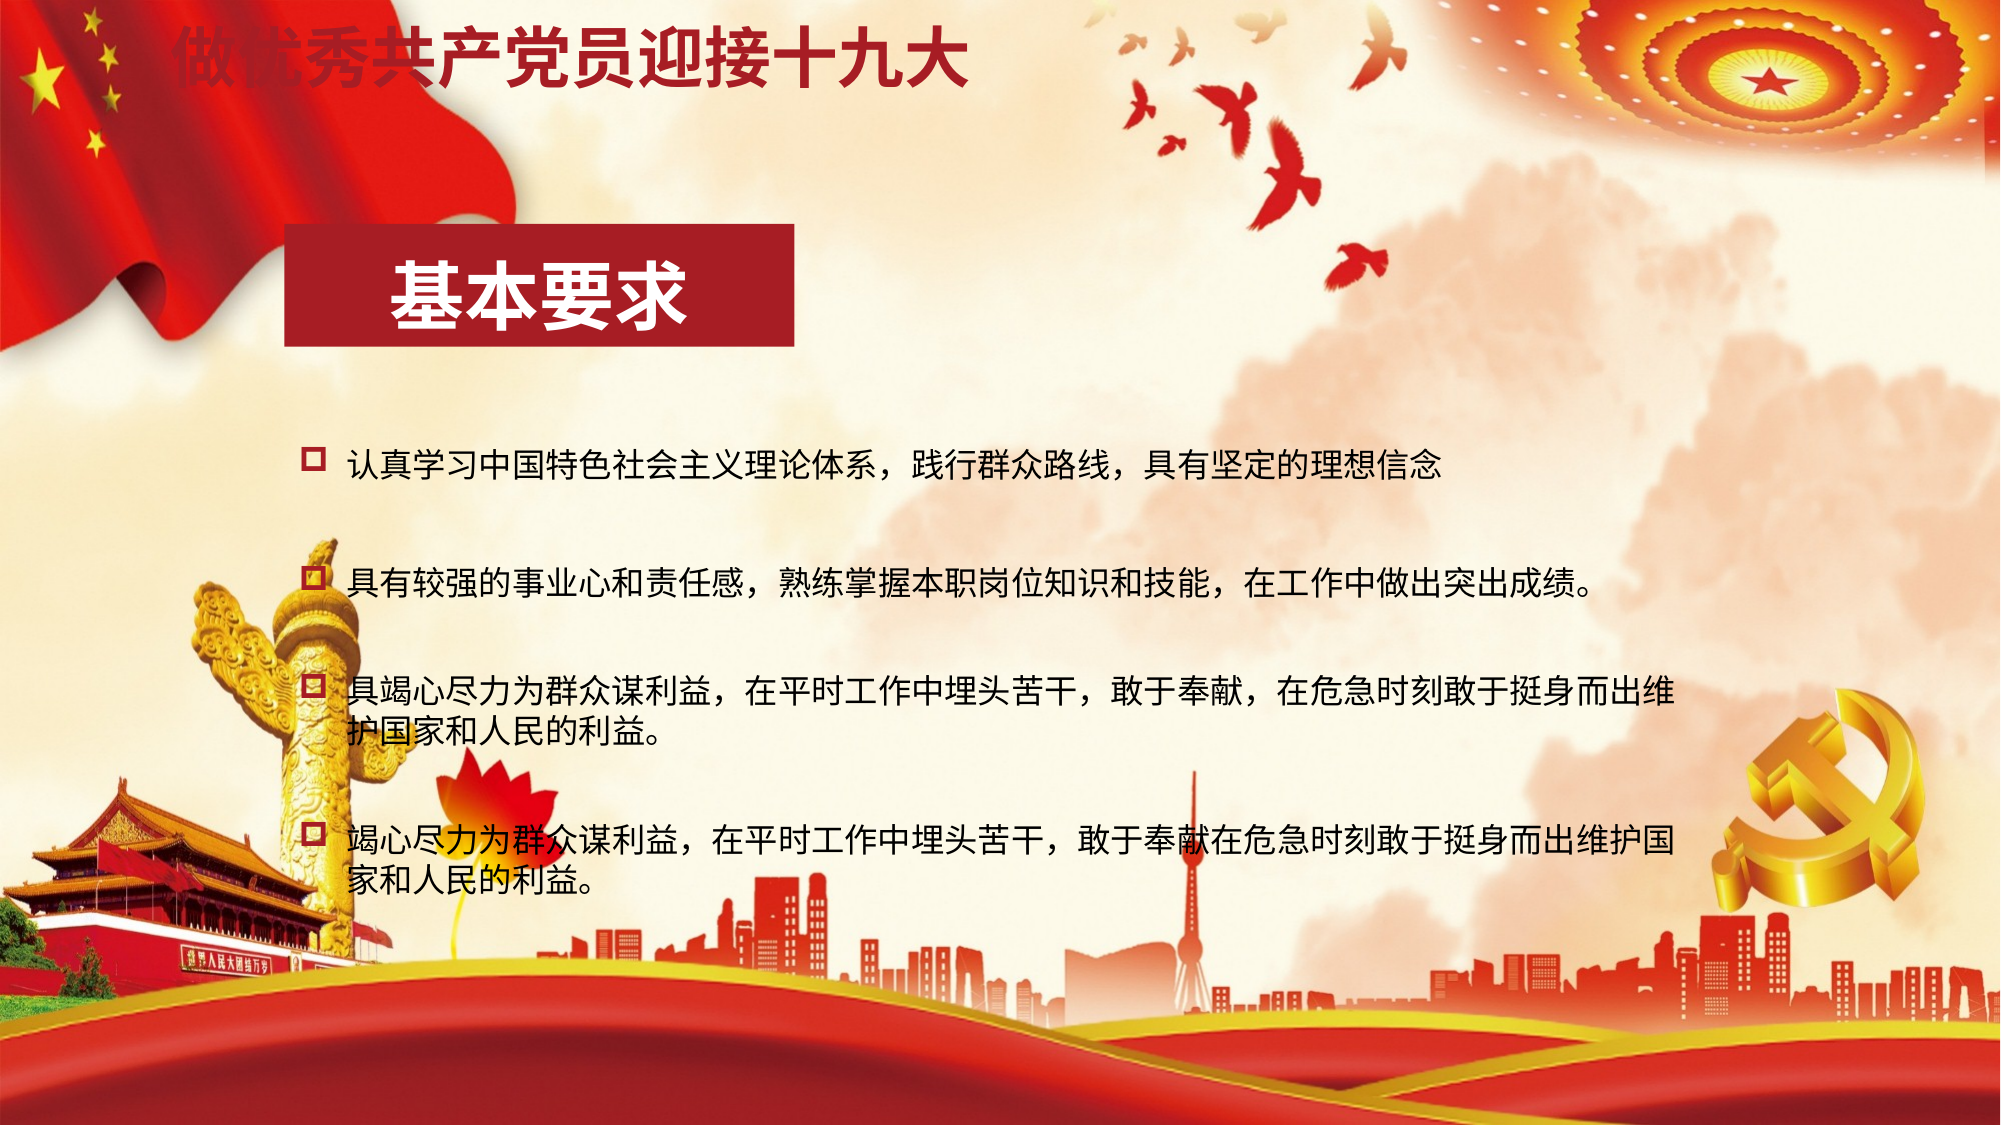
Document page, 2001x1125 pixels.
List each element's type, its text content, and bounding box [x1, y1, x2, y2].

text_box 竭心尽力为群众谋利益，在平时工作中埋头苦干，敢于奉献在危急时刻敢于挺身而出维护国家和人民的利益。 [284, 811, 1711, 907]
text_box 认真学习中国特色社会主义理论体系，践行群众路线，具有坚定的理想信念 [284, 436, 1711, 492]
picture [0, 0, 2001, 1125]
text_box 基本要求 [284, 223, 795, 347]
title 做优秀共产党员迎接十九大 [155, 10, 1132, 113]
text_box 具竭心尽力为群众谋利益，在平时工作中埋头苦干，敢于奉献，在危急时刻敢于挺身而出维护国家和人民的利益。 [284, 663, 1711, 758]
text_box 具有较强的事业心和责任感，熟练掌握本职岗位知识和技能，在工作中做出突出成绩。 [284, 554, 1711, 610]
